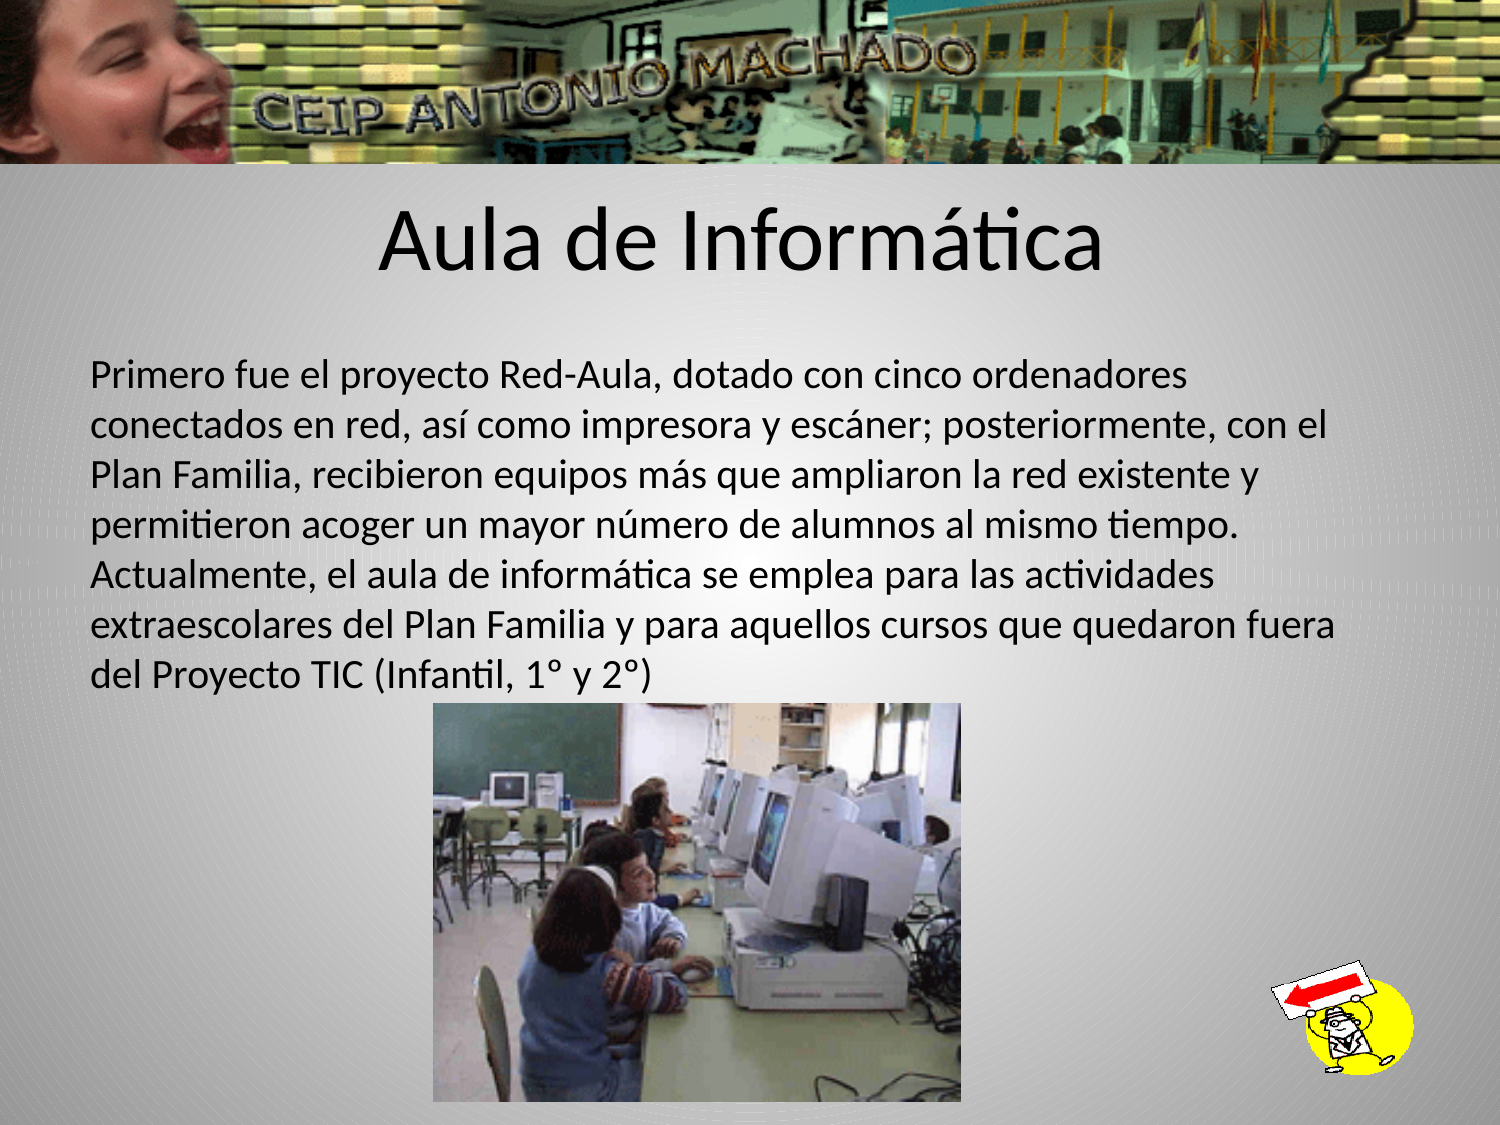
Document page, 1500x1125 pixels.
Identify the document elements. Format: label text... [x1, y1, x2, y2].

picture [1268, 960, 1430, 1077]
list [0, 0, 1500, 165]
title Aula de Informática [363, 176, 1343, 281]
list Primero fue el proyecto Red-Aula, dotado con cinco ordenadores conectados en red, así como impresora y escáner; posteriormente, con el Plan Familia, recibieron equipos más que ampliaron la red existente y permitieron acoger un mayor número de alumnos al mismo tiempo. Actualmente, el aula de informática se emplea para las actividades extraescolares del Plan Familia y para aquellos cursos que quedaron fuera del Proyecto TIC (Infantil, 1º y 2º) [75, 281, 1407, 1102]
picture [433, 702, 962, 1102]
